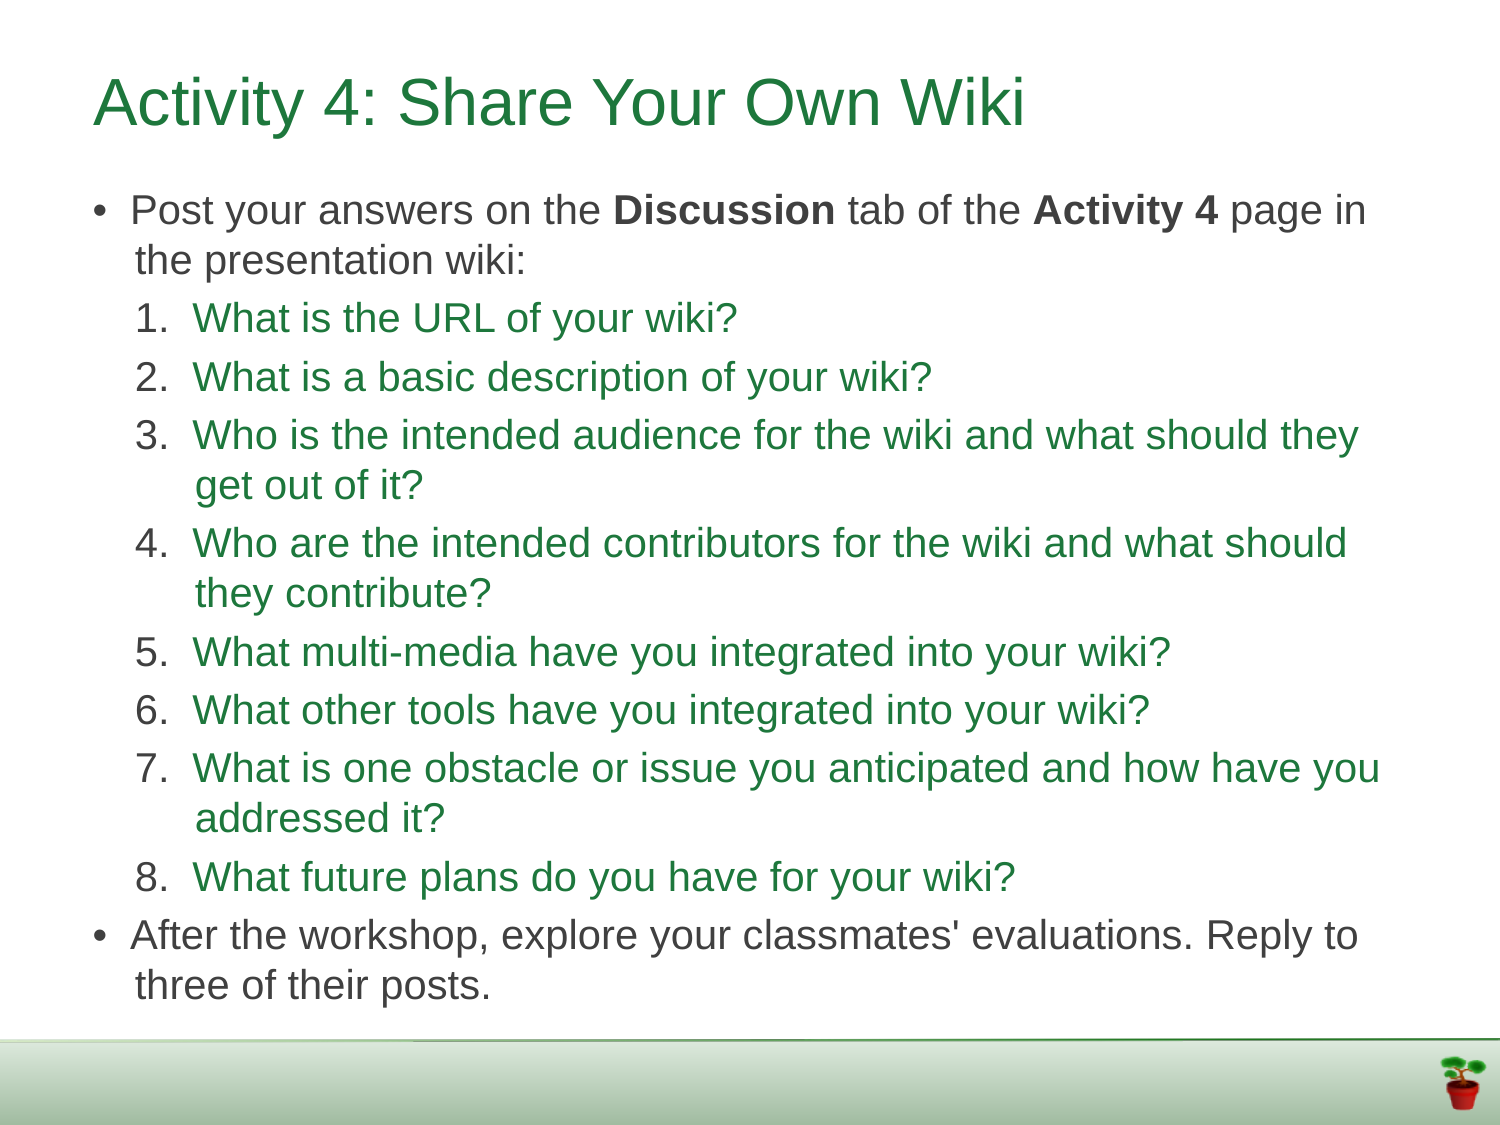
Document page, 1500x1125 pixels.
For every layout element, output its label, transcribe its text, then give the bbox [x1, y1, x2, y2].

picture [1439, 1048, 1489, 1120]
text_box Activity 4: Share Your Own Wiki [78, 51, 1441, 167]
text_box • Post your answers on the Discussion tab of the Activity 4 page in the presentation wiki: 1. What is the URL of your wiki? 2. What is a basic description of your wiki? 3. Who is the intended audience for the wiki and what should they get out of it? 4. Who are the intended contributors for the wiki and what should they contribute? 5. What multi-media have you integrated into your wiki? 6. What other tools have you integrated into your wiki? 7. What is one obstacle or issue you anticipated and how have you addressed it? 8. What future plans do you have for your wiki? • After the workshop, explore your classmates' evaluations. Reply to three of their posts. [74, 174, 1425, 918]
picture [0, 1037, 1500, 1044]
